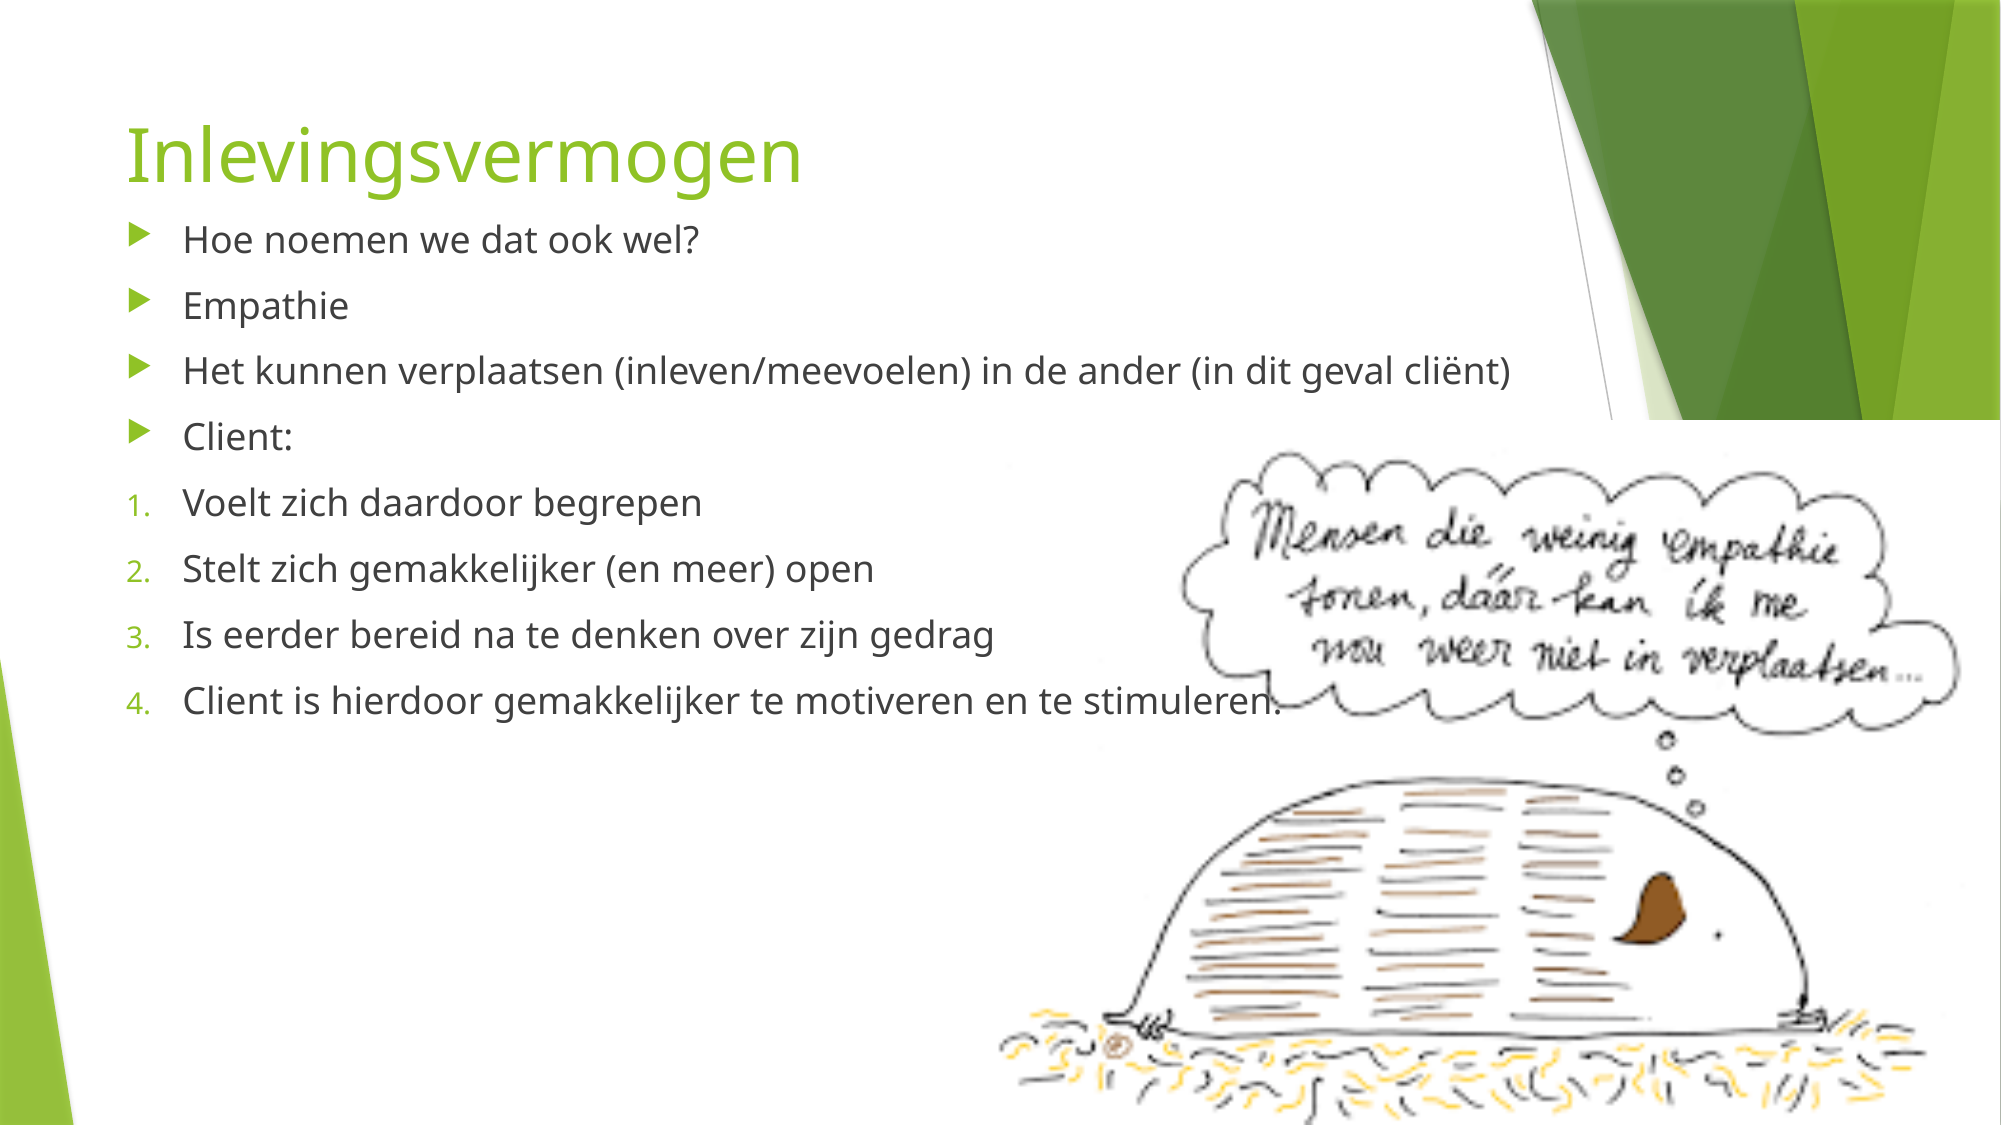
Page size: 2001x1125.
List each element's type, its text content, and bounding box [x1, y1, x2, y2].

title Inlevingsvermogen [111, 99, 1522, 208]
picture [963, 419, 2000, 1125]
list Hoe noemen we dat ook wel? Empathie Het kunnen verplaatsen (inleven/meevoelen) in de ander (in dit geval cliënt) Client: Voelt zich daardoor begrepen Stelt zich gemakkelijker (en meer) open Is eerder bereid na te denken over zijn gedrag Client is hierdoor gemakkelijker te motiveren en te stimuleren. [111, 208, 1623, 845]
